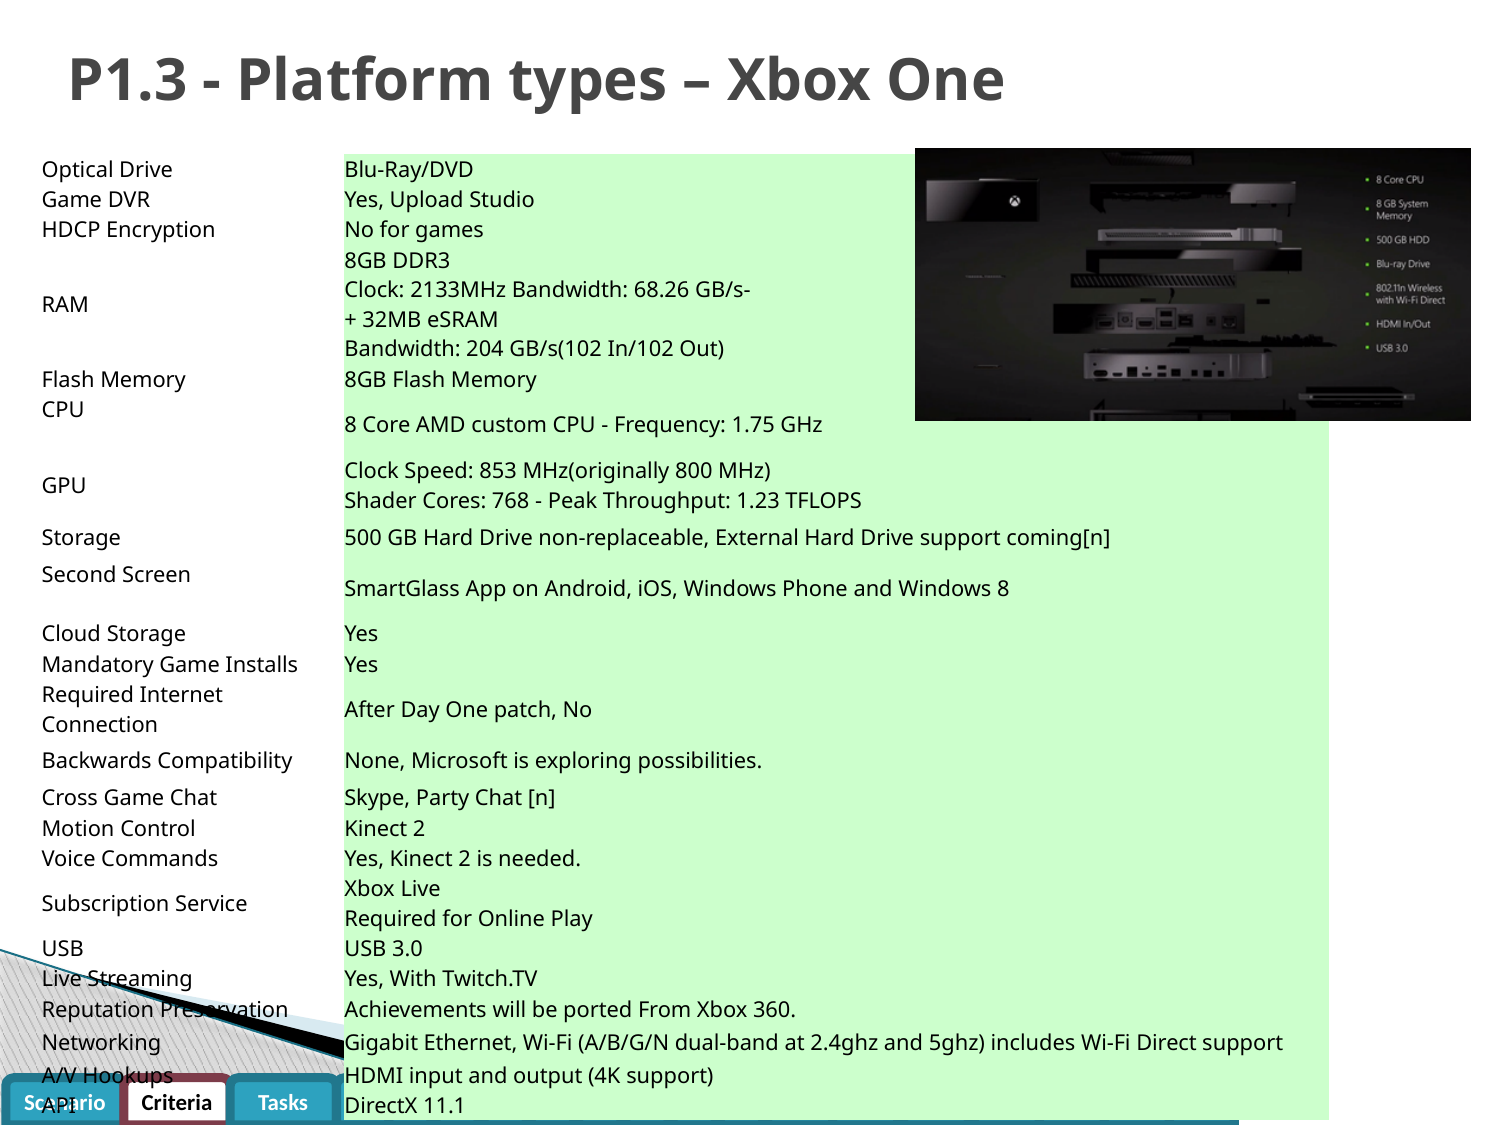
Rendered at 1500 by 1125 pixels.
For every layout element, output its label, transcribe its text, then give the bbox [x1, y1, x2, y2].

table_cell Kinect 2 [344, 813, 1329, 843]
table_cell Cloud Storage [41, 618, 344, 649]
table_cell After Day One patch, No [344, 679, 1329, 739]
table_cell Live Streaming [41, 963, 344, 994]
table_cell 8 Core AMD custom CPU - Frequency: 1.75 GHz [344, 394, 1329, 453]
table_cell USB 3.0 [344, 933, 1329, 963]
table_cell DirectX 11.1 [344, 1090, 1329, 1120]
table_cell 8GB Flash Memory [344, 363, 909, 394]
text_box P1.3 - Platform types – Xbox One [53, 30, 1471, 126]
table_cell Yes, Upload Studio [344, 184, 909, 214]
table_cell Gigabit Ethernet, Wi-Fi (A/B/G/N dual-band at 2.4ghz and 5ghz) includes Wi-Fi Direct support [344, 1024, 1329, 1060]
table_header Optical Drive [41, 154, 344, 184]
table_cell Cross Game Chat [41, 781, 344, 813]
table_cell 500 GB Hard Drive non-replaceable, External Hard Drive support coming[n] [344, 516, 1329, 558]
table_cell Required Internet Connection [41, 679, 344, 739]
table_header Blu-Ray/DVD [344, 154, 910, 184]
table_cell Subscription Service [41, 873, 344, 933]
table_cell 8GB DDR3 Clock: 2133MHz Bandwidth: 68.26 GB/s- + 32MB eSRAM Bandwidth: 204 GB/s(102 In/102 Out) [344, 244, 909, 363]
table_cell Mandatory Game Installs [41, 649, 344, 679]
table_cell GPU [41, 453, 344, 516]
table_cell Voice Commands [41, 843, 344, 873]
table_cell Networking [41, 1024, 344, 1060]
picture [914, 148, 1471, 421]
table_cell Backwards Compatibility [41, 739, 344, 781]
table_cell Xbox Live Required for Online Play [344, 873, 1329, 933]
table_cell USB [41, 933, 344, 963]
table_cell Yes, Kinect 2 is needed. [344, 843, 1329, 873]
table_cell Game DVR [41, 184, 344, 214]
table_cell Reputation Preservation [41, 994, 344, 1024]
table_cell Second Screen [41, 558, 344, 618]
table_cell RAM [41, 244, 344, 363]
table_cell CPU [41, 394, 344, 453]
table_cell Clock Speed: 853 MHz(originally 800 MHz) Shader Cores: 768 - Peak Throughput: 1.23 TFLOPS [344, 453, 1329, 516]
table_cell Achievements will be ported From Xbox 360. [344, 994, 1329, 1024]
table_cell HDMI input and output (4K support) [344, 1060, 1329, 1090]
table_cell Storage [41, 516, 344, 558]
table_cell Flash Memory [41, 363, 344, 394]
table_cell Skype, Party Chat [n] [344, 781, 1329, 813]
table_cell SmartGlass App on Android, iOS, Windows Phone and Windows 8 [344, 558, 1329, 618]
table_cell No for games [344, 214, 909, 244]
table_cell Yes [344, 649, 1329, 679]
table_cell Motion Control [41, 813, 344, 843]
table_cell HDCP Encryption [41, 214, 344, 244]
table_cell Yes, With Twitch.TV [344, 963, 1329, 994]
table_cell A/V Hookups [41, 1060, 344, 1090]
table_cell Yes [344, 618, 1329, 649]
table_cell API [41, 1090, 344, 1120]
table_cell None, Microsoft is exploring possibilities. [344, 739, 1329, 781]
